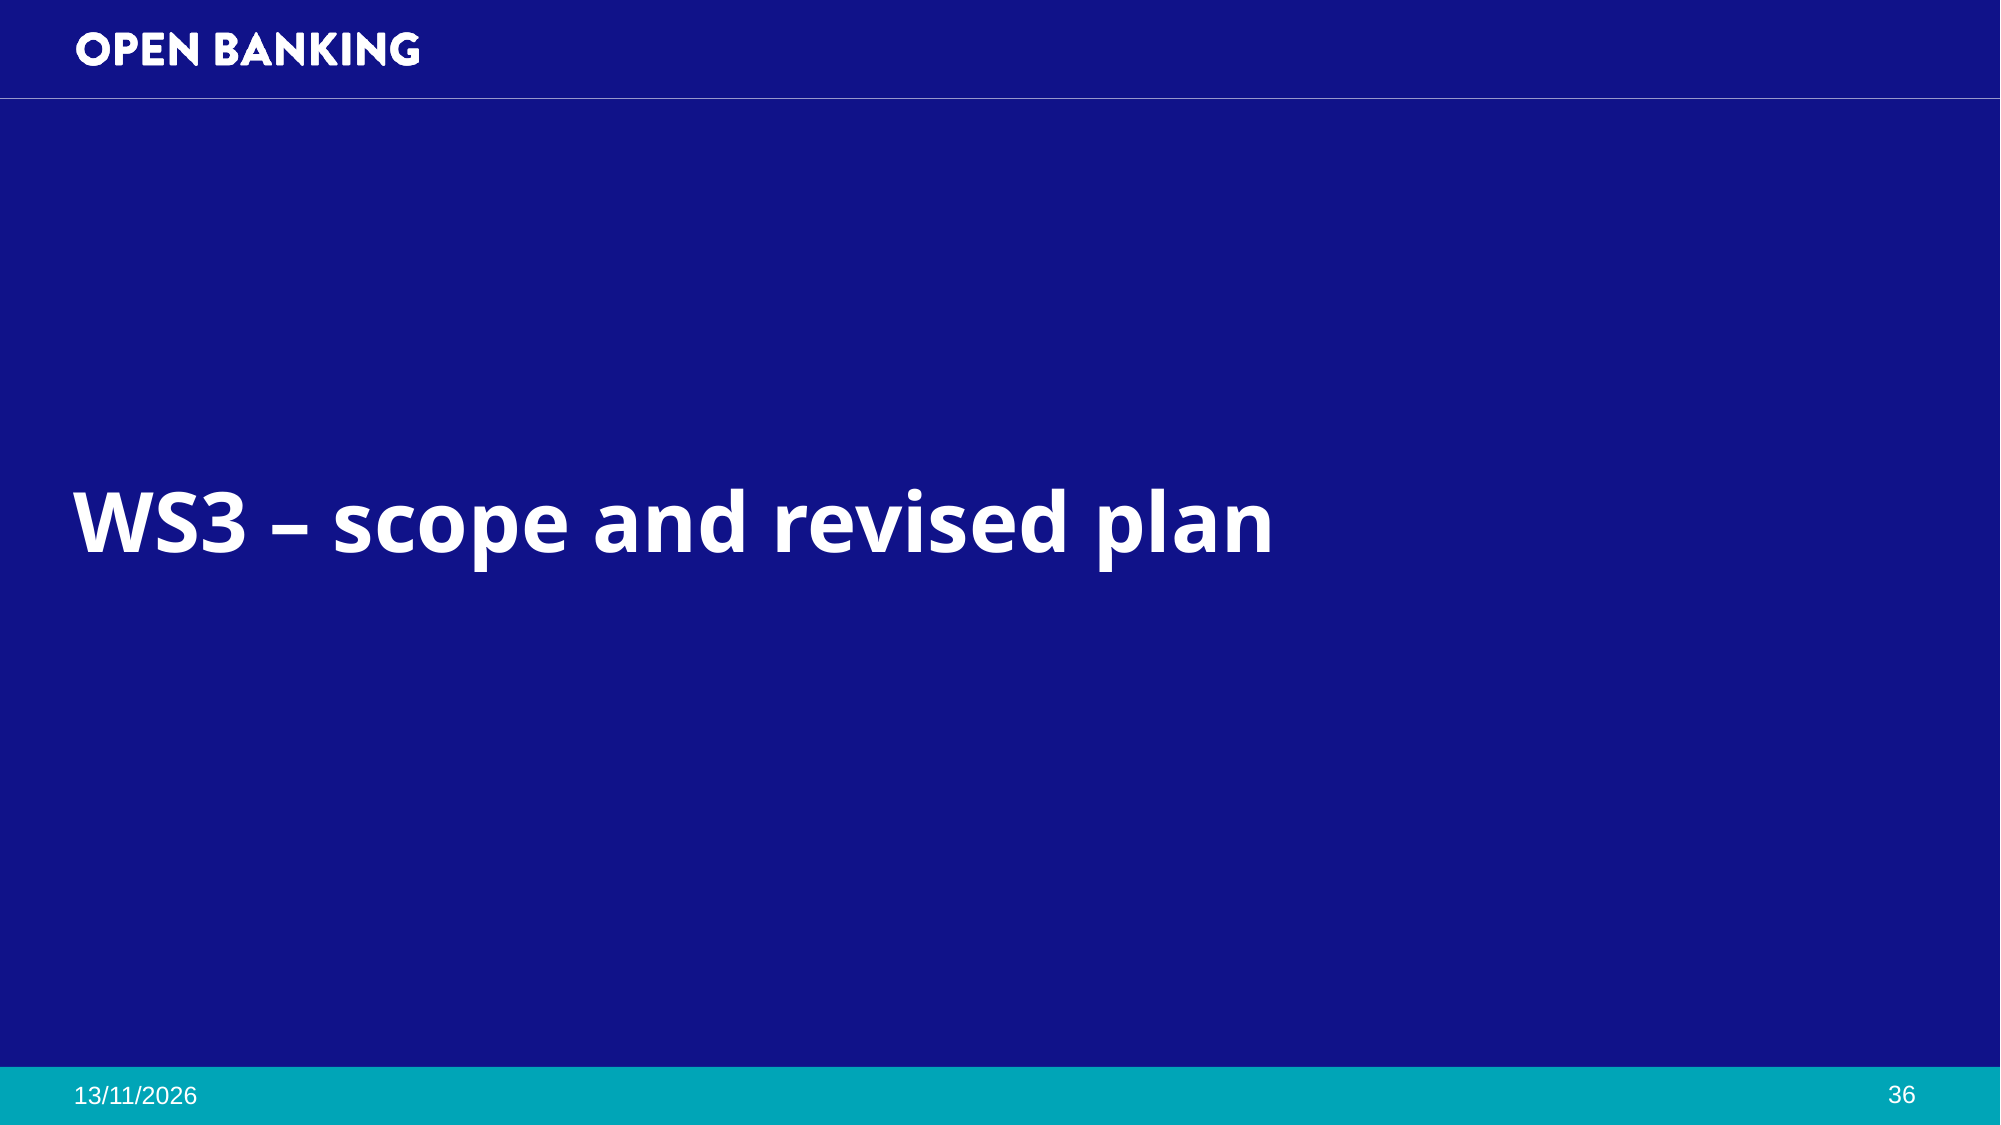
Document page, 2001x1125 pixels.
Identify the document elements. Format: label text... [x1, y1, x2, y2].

title WS3 – scope and revised plan [59, 105, 1750, 576]
picture [43, 0, 452, 99]
footer [662, 1064, 1338, 1124]
slide_number 36 [1412, 1064, 1932, 1124]
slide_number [59, 1065, 509, 1125]
